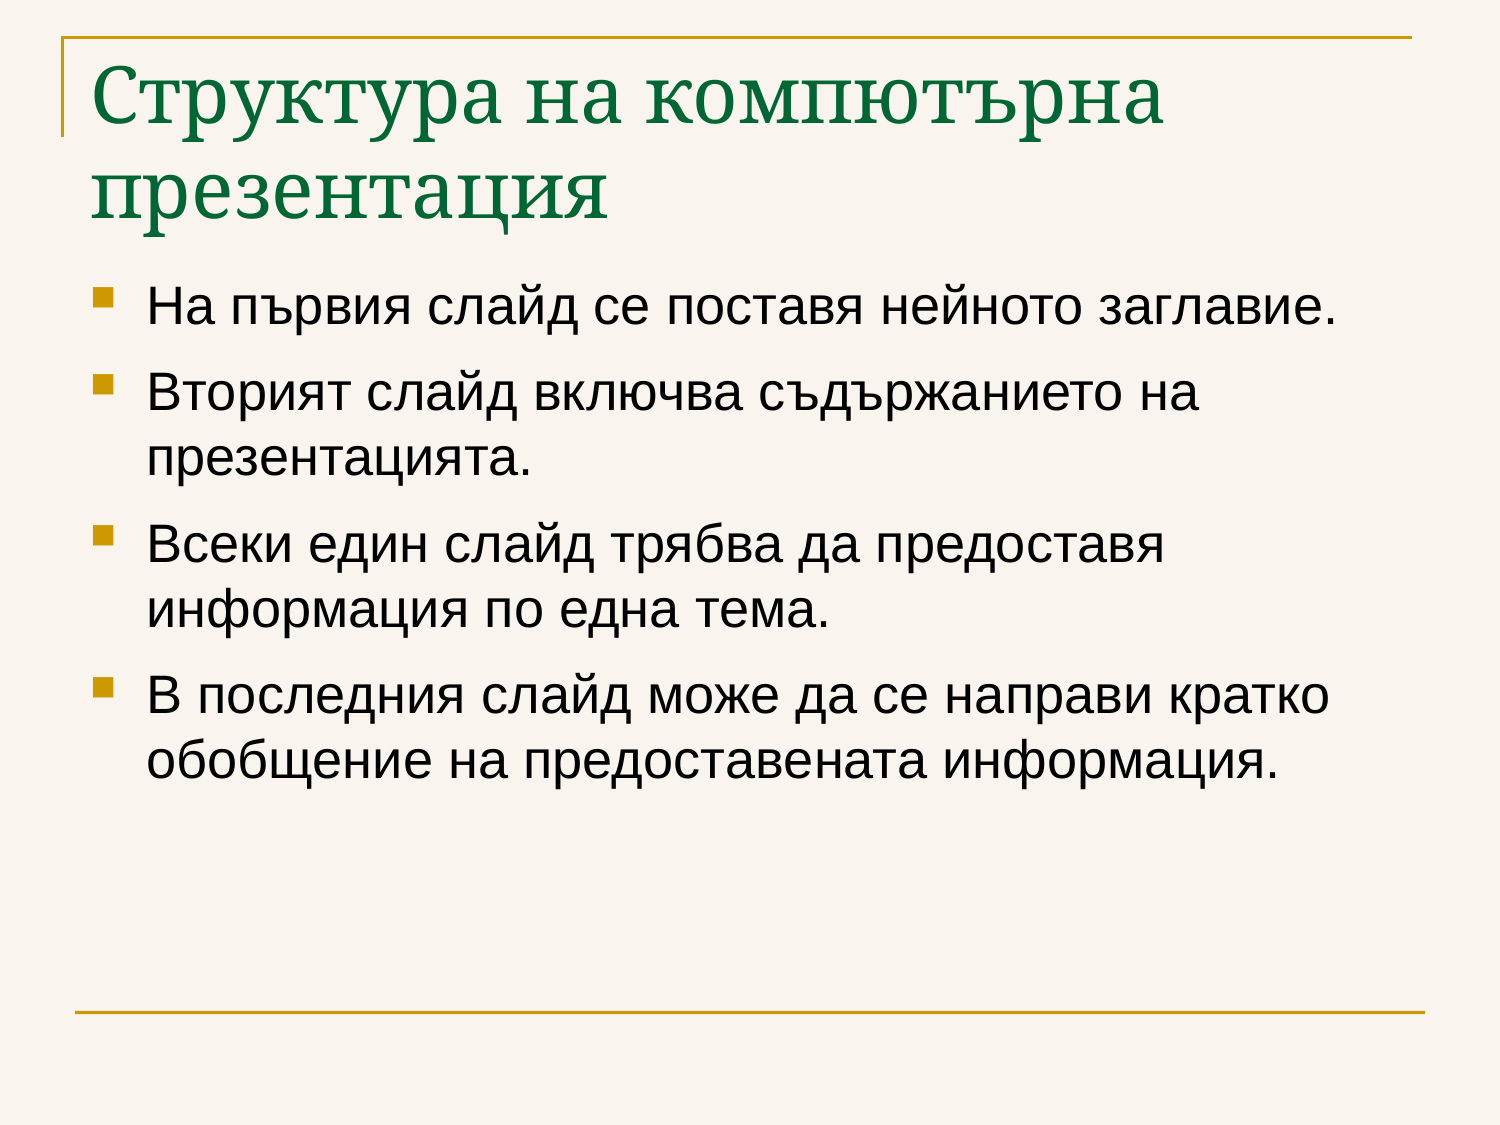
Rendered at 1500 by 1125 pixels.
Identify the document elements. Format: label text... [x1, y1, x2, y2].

title Структура на компютърна презентация [74, 45, 1426, 233]
list На първия слайд се поставя нейното заглавие. Вторият слайд включва съдържанието на презентацията. Всеки един слайд трябва да предоставя информация по една тема. В последния слайд може да се направи кратко обобщение на предоставената информация. [74, 262, 1426, 1006]
